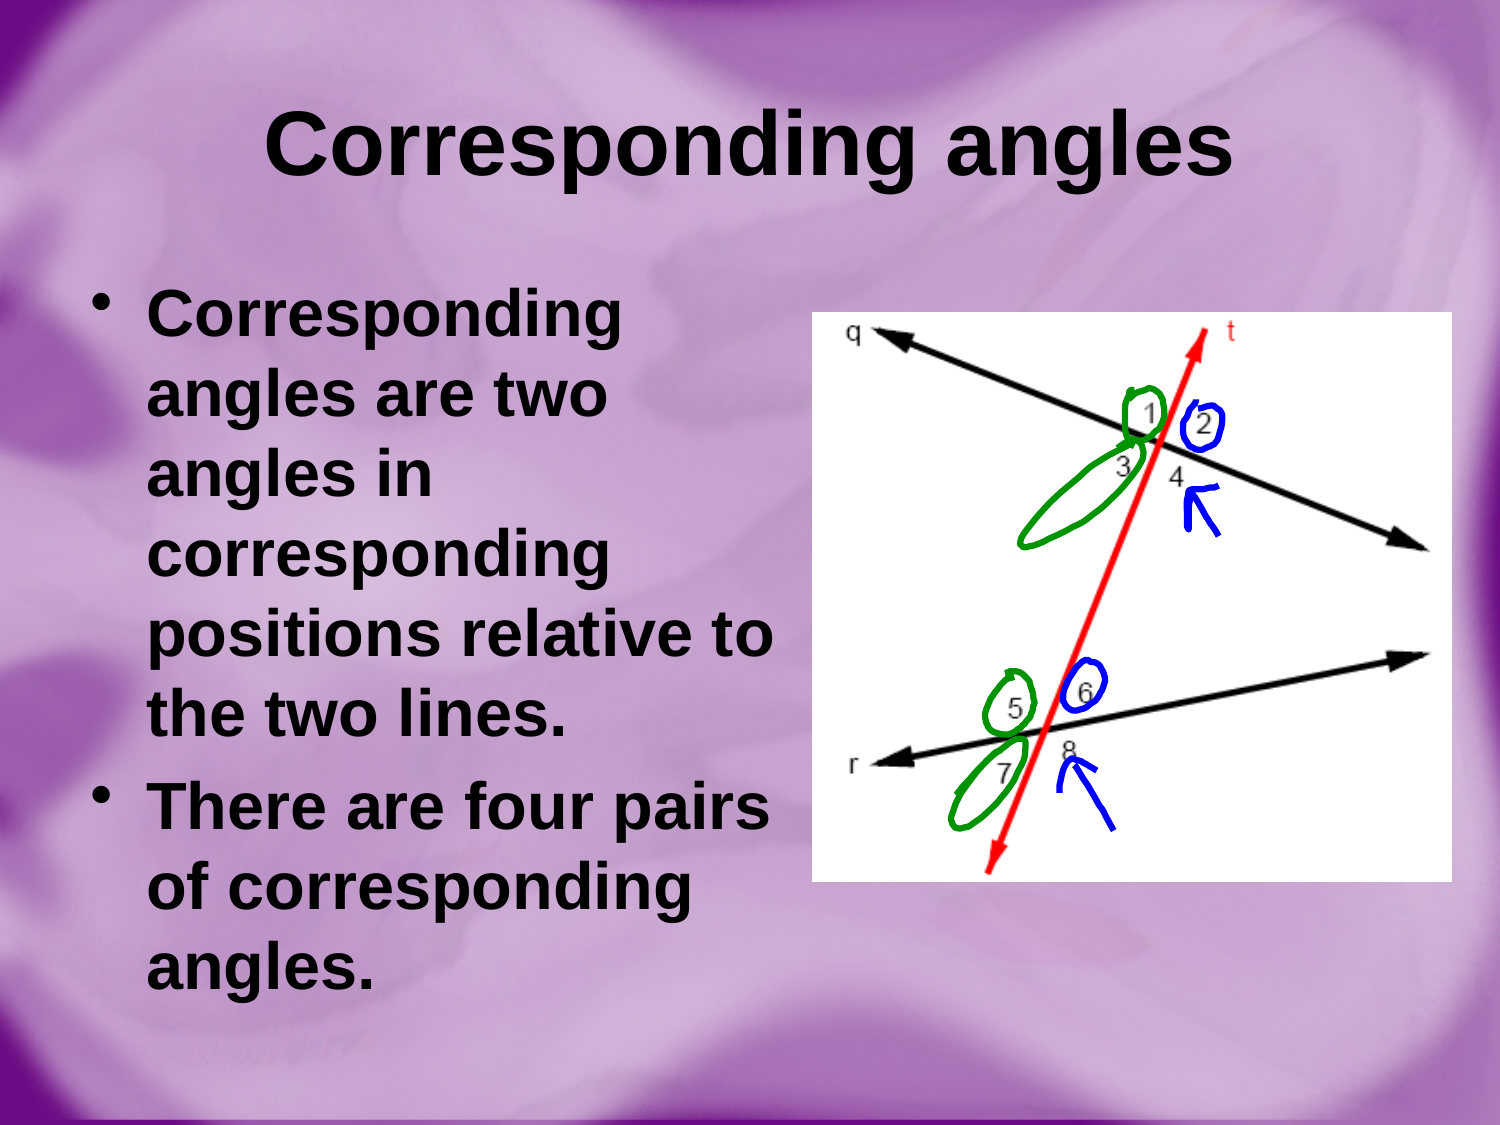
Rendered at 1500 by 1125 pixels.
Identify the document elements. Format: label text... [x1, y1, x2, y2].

title Corresponding angles [74, 44, 1426, 233]
picture [0, 0, 1500, 1125]
list Corresponding angles are two angles in corresponding positions relative to the two lines. There are four pairs of corresponding angles. [74, 262, 838, 1013]
